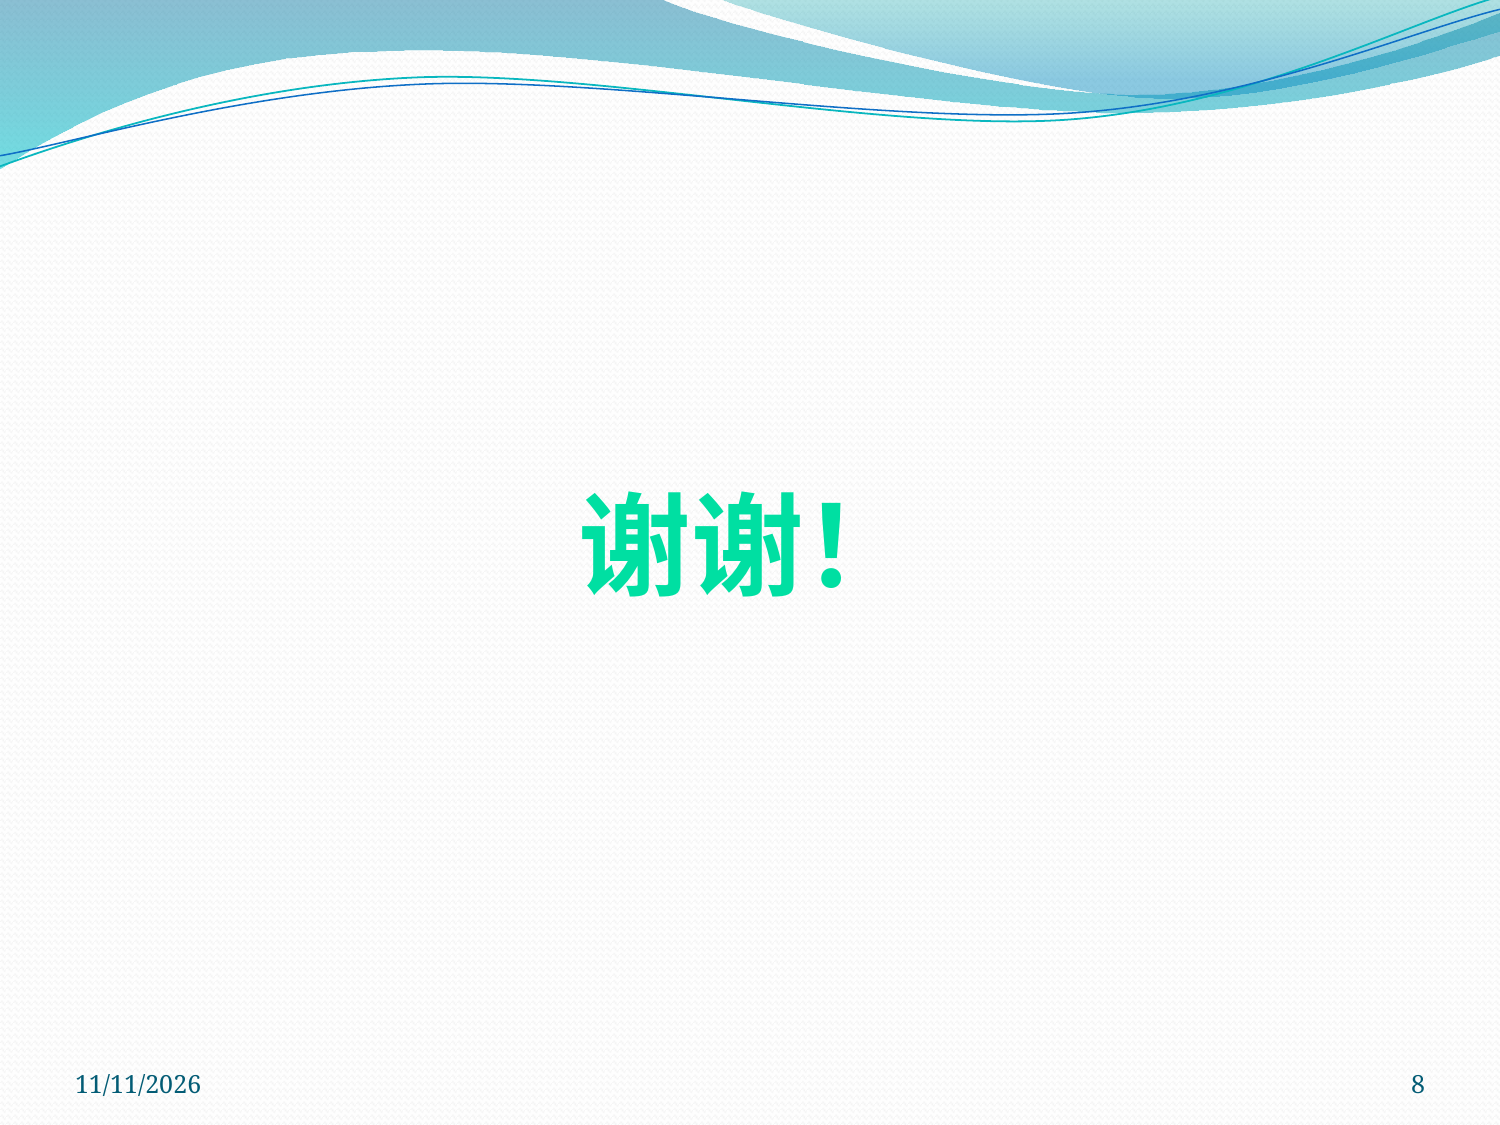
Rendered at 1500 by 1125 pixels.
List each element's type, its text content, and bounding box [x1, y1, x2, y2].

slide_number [75, 1042, 425, 1103]
slide_number 8 [1299, 1042, 1425, 1103]
text_box 谢谢！ [563, 467, 932, 618]
